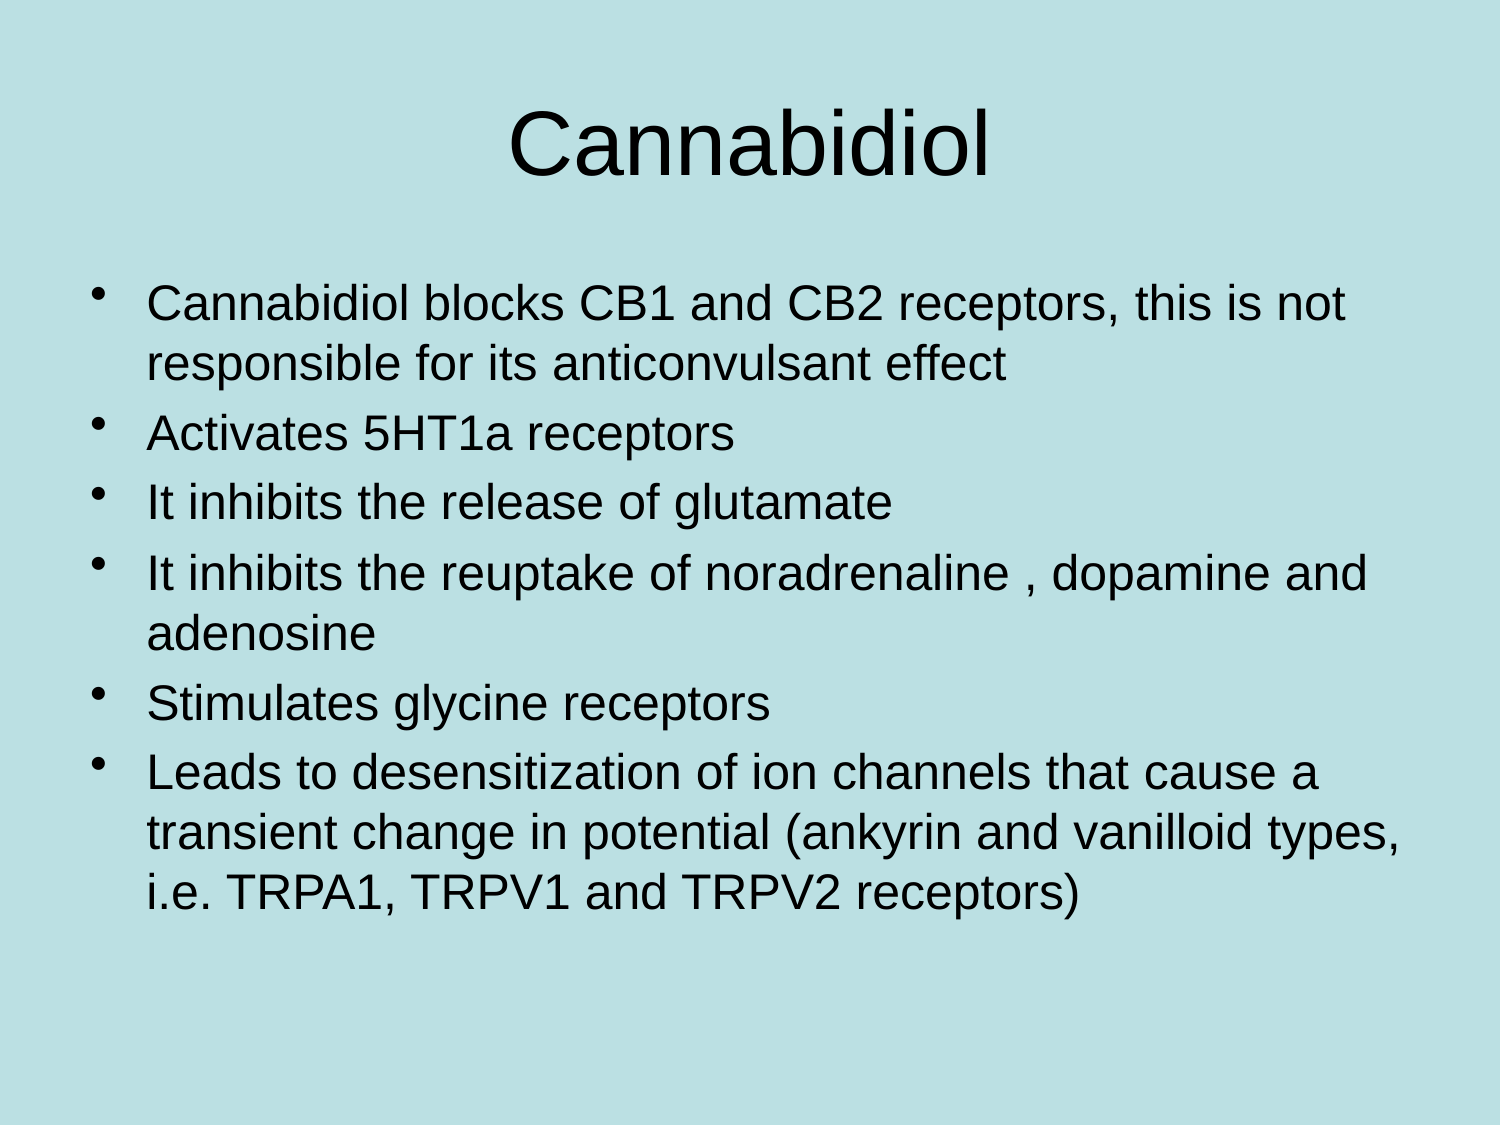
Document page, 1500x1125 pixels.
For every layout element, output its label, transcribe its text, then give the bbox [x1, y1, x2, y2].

list Cannabidiol blocks CB1 and CB2 receptors, this is not responsible for its anticonvulsant effect Activates 5HT1a receptors It inhibits the release of glutamate It inhibits the reuptake of noradrenaline , dopamine and adenosine Stimulates glycine receptors Leads to desensitization of ion channels that cause a transient change in potential (ankyrin and vanilloid types, i.e. TRPA1, TRPV1 and TRPV2 receptors) [75, 262, 1425, 1005]
title Cannabidiol [75, 45, 1425, 233]
